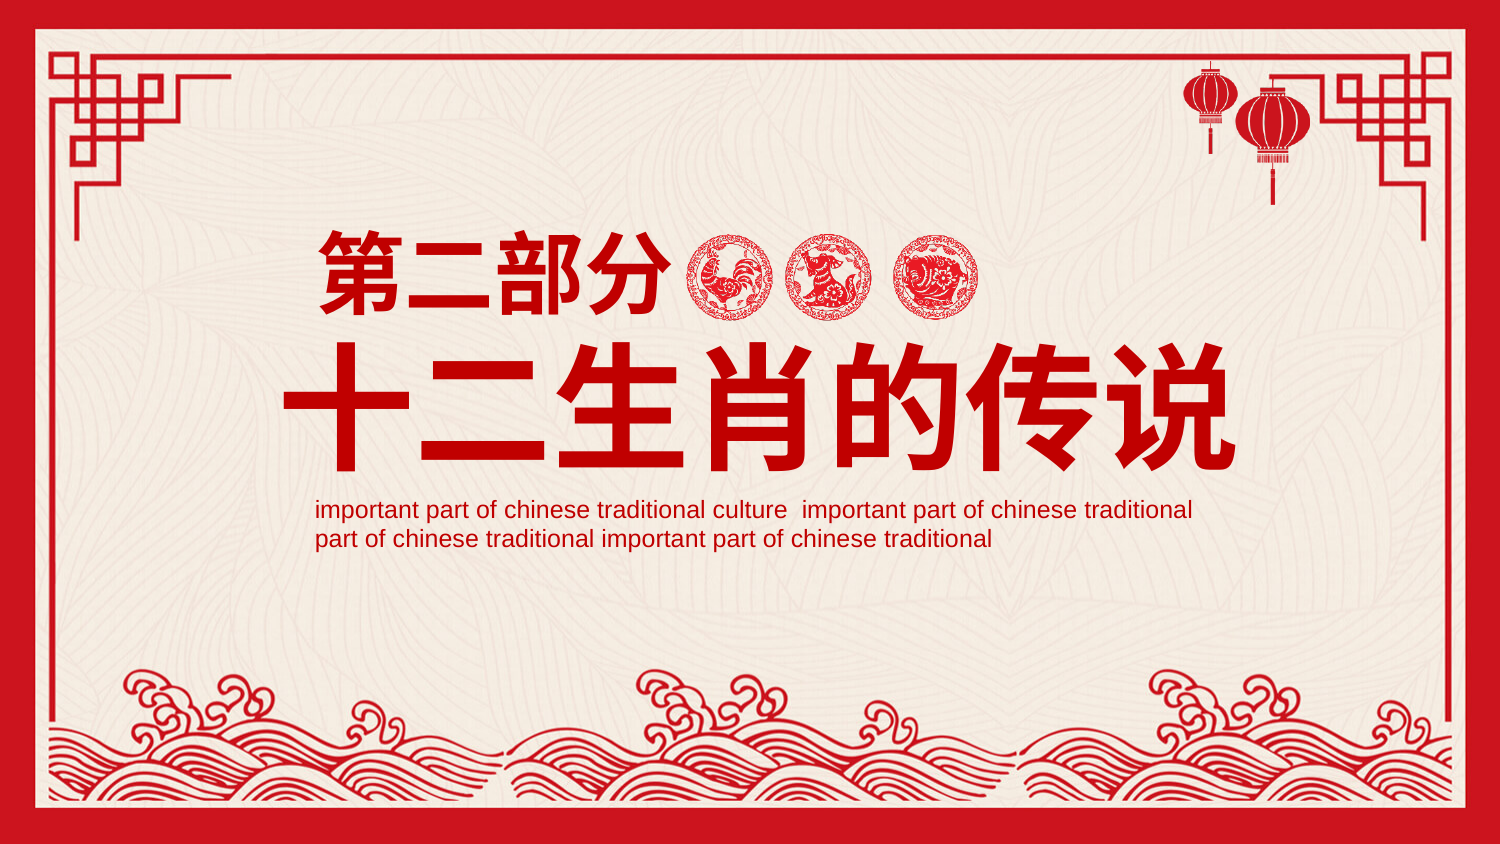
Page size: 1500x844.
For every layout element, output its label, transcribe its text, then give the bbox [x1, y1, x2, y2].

text_box 十二生肖的传说 [262, 315, 1288, 495]
picture [0, 0, 1500, 844]
title 第二部分 [300, 221, 700, 315]
text_box important part of chinese traditional culture important part of chinese traditional part of chinese traditional important part of chinese traditional [299, 485, 1288, 561]
